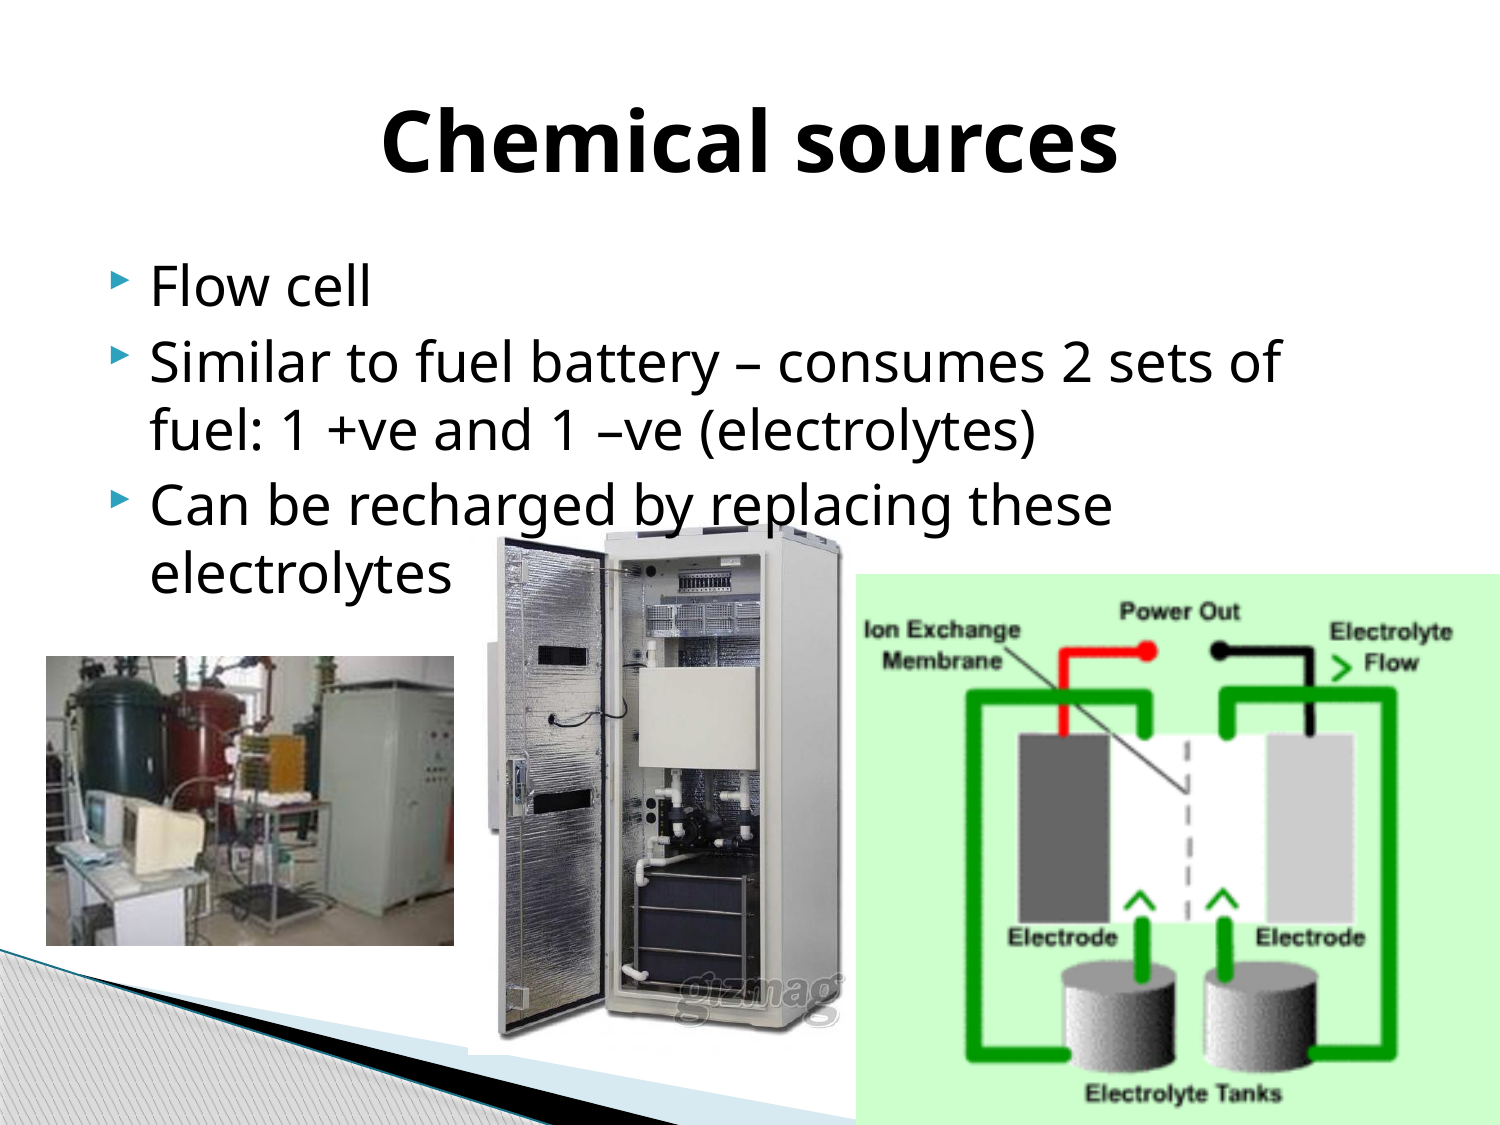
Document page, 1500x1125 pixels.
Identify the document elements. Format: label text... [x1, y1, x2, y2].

title Chemical sources [75, 45, 1425, 233]
list Flow cell Similar to fuel battery – consumes 2 sets of fuel: 1 +ve and 1 –ve (electrolytes) Can be recharged by replacing these electrolytes [75, 243, 1425, 986]
picture [46, 656, 454, 946]
picture [468, 503, 1500, 1125]
